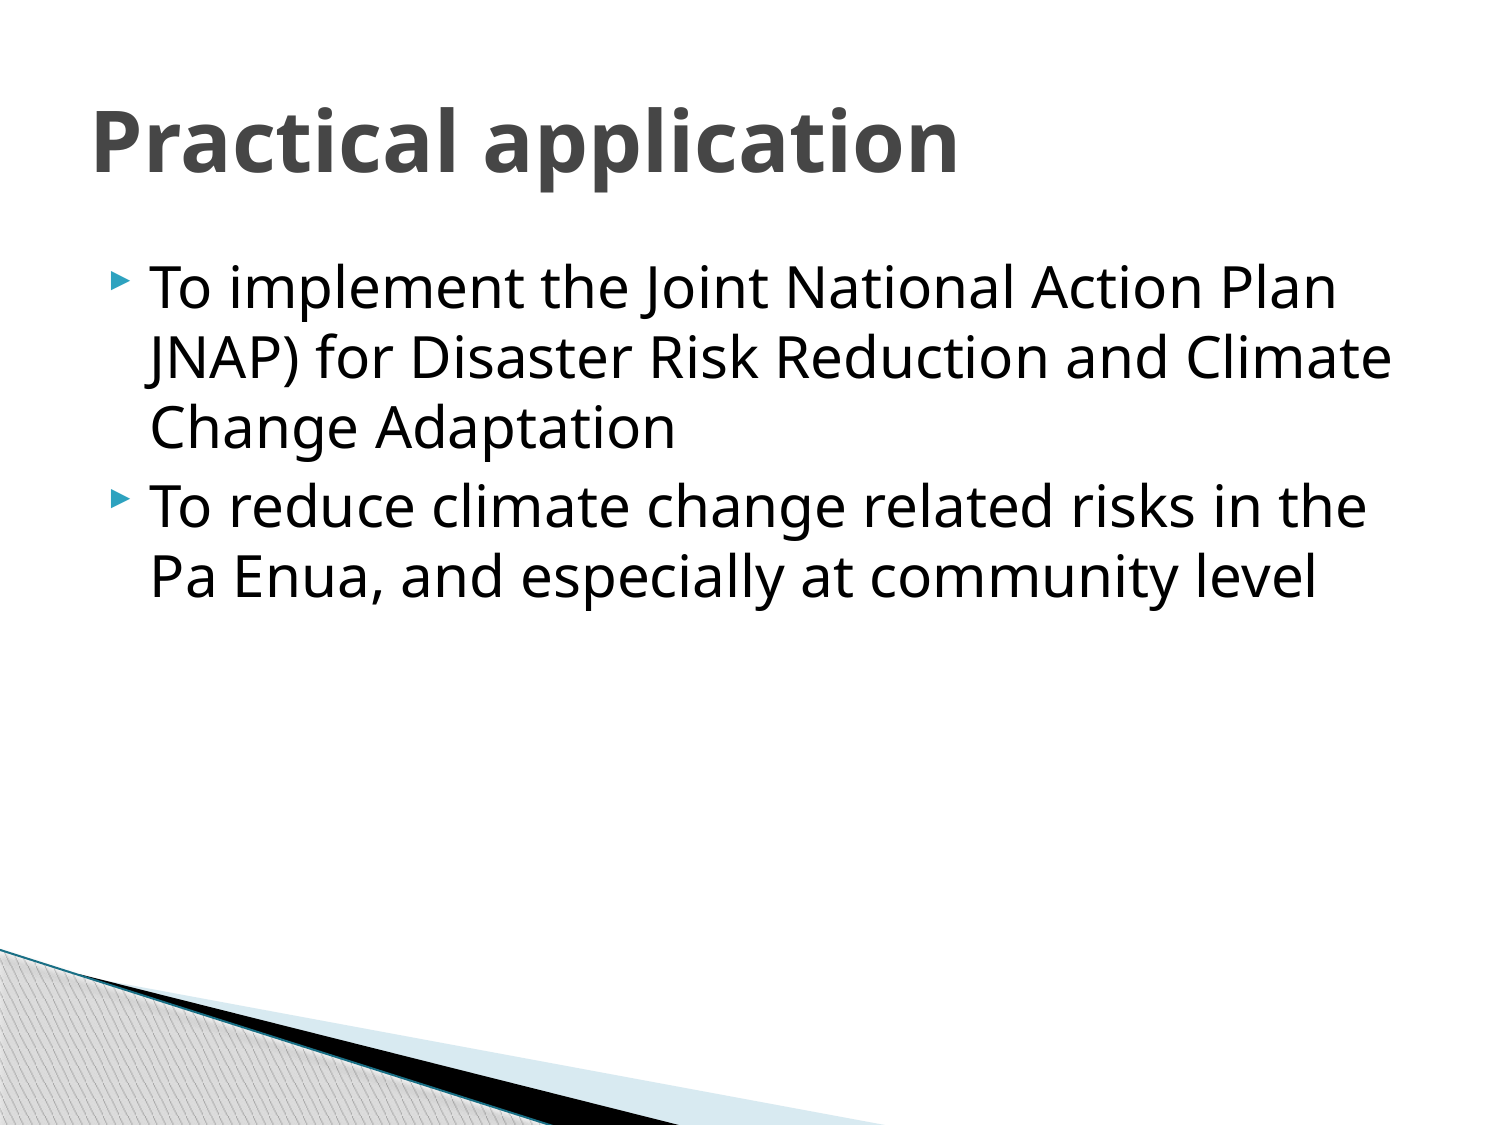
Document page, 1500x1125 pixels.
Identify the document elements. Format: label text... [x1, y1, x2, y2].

title Practical application [75, 45, 1425, 233]
list To implement the Joint National Action Plan JNAP) for Disaster Risk Reduction and Climate Change Adaptation To reduce climate change related risks in the Pa Enua, and especially at community level [75, 243, 1425, 986]
